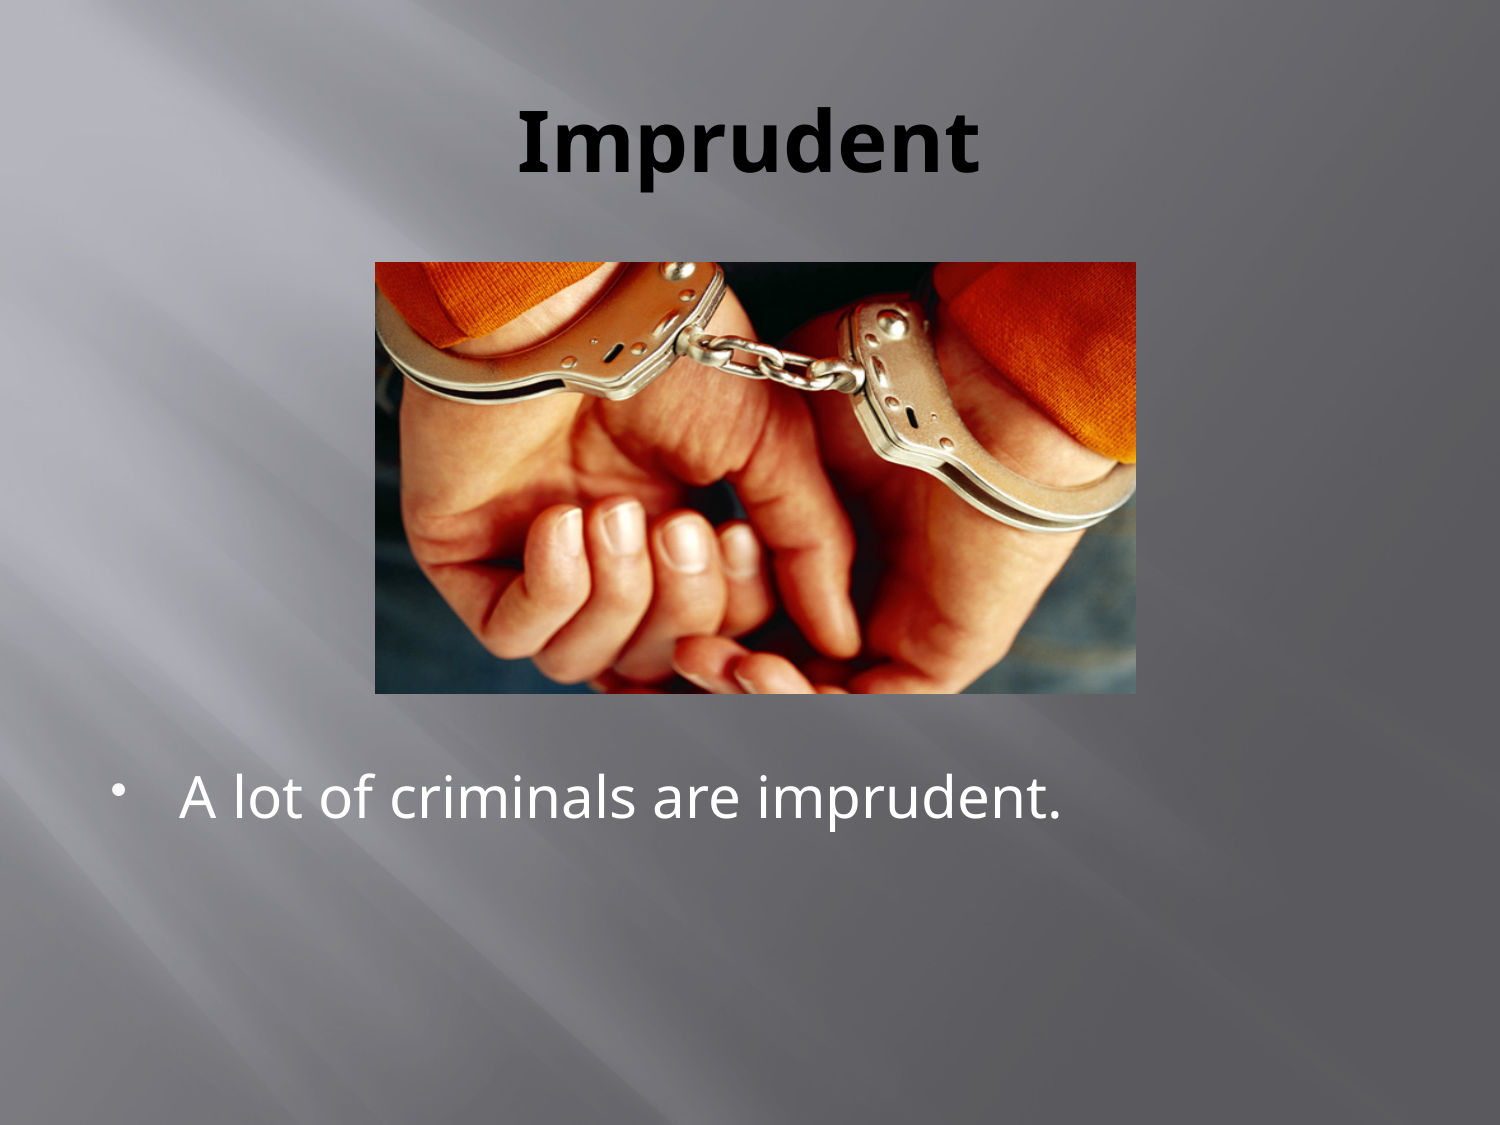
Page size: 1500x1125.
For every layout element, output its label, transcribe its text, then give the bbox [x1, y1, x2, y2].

title Imprudent [75, 45, 1425, 233]
picture [374, 262, 1136, 694]
list A lot of criminals are imprudent. [75, 262, 1425, 1035]
